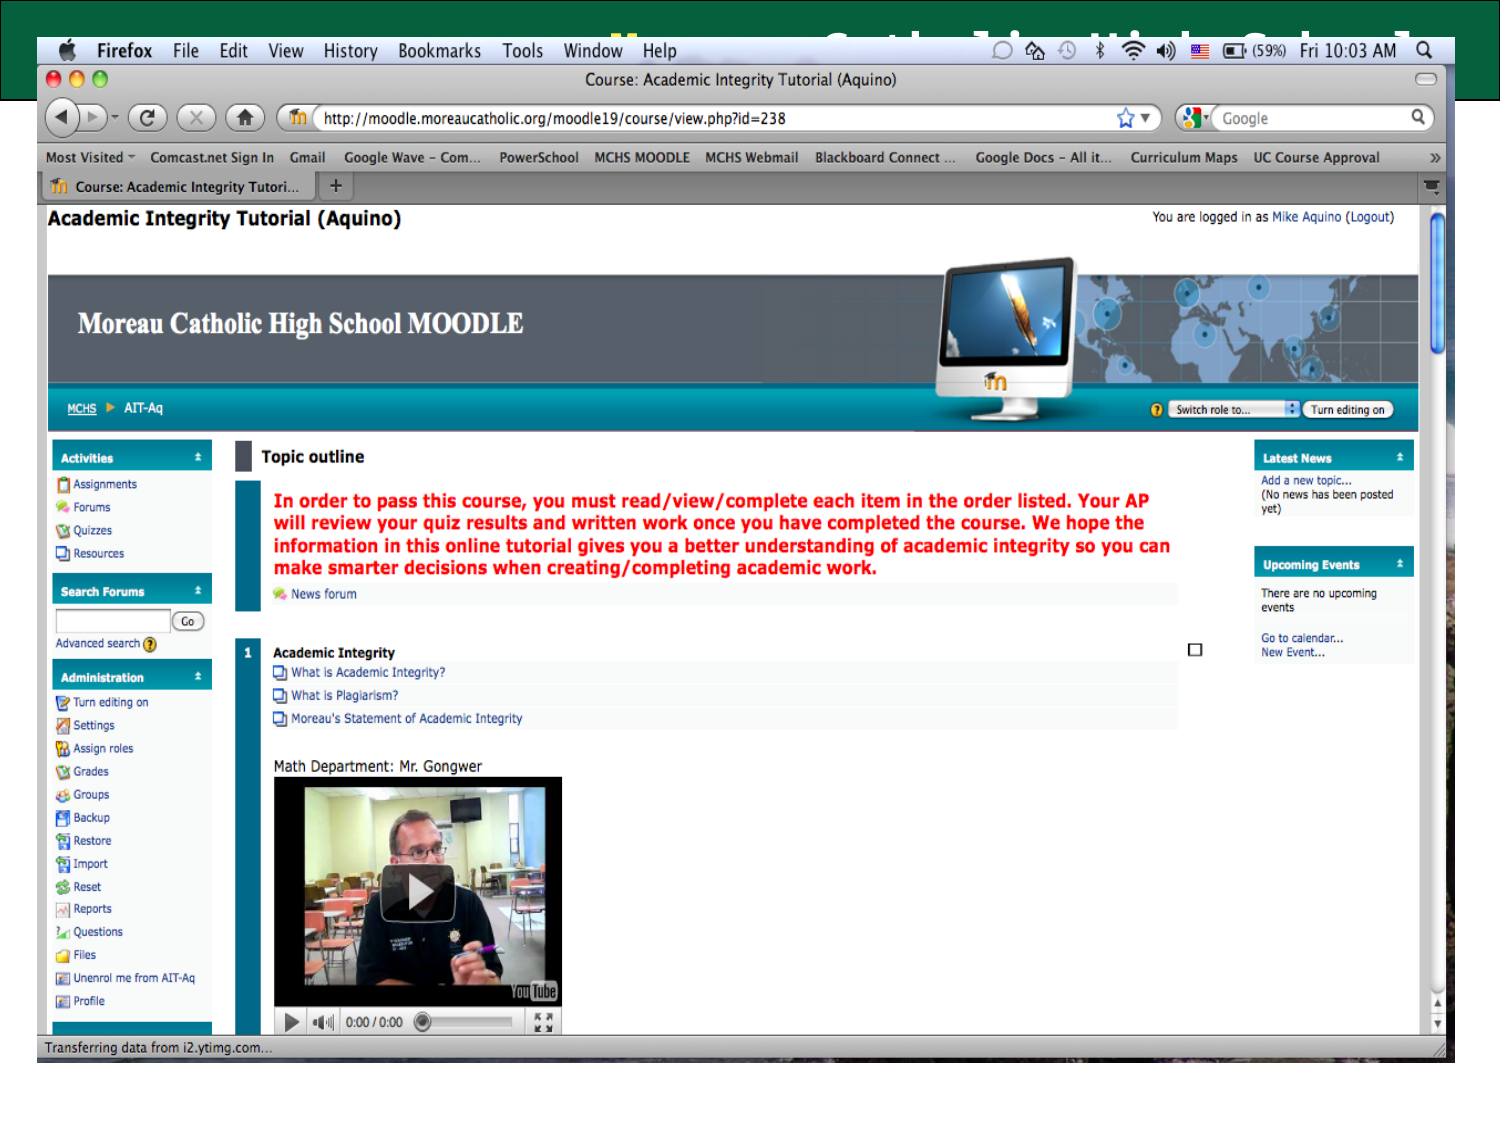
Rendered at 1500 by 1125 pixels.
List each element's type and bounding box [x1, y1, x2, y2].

picture [37, 37, 1455, 1063]
